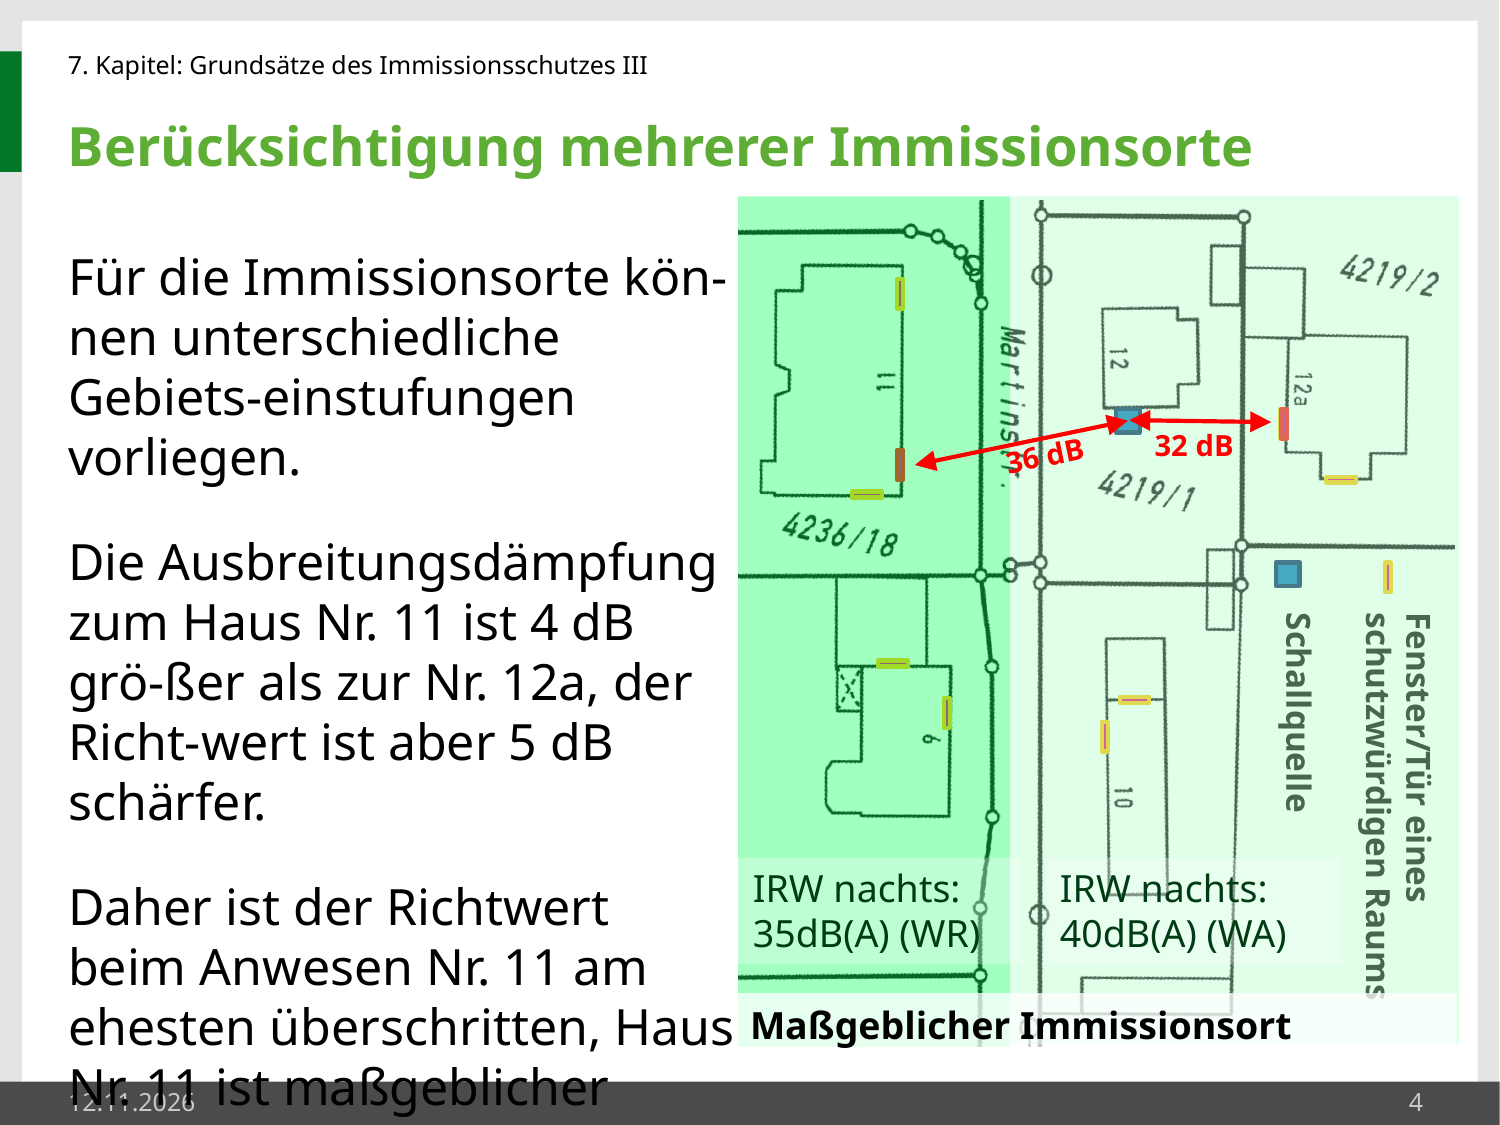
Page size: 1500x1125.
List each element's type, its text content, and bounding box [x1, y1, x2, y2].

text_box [914, 419, 1272, 480]
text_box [737, 196, 1460, 1048]
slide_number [68, 1082, 231, 1125]
slide_number 4 [1331, 1082, 1423, 1125]
title Berücksichtigung mehrerer Immissionsorte [67, 77, 1427, 178]
list Für die Immissionsorte kön-nen unterschiedliche Gebiets-einstufungen vorliegen. Die Ausbreitungsdämpfung zum Haus Nr. 11 ist 4 dB grö-ßer als zur Nr. 12a, der Richt-wert ist aber 5 dB schärfer. Daher ist der Richtwert beim Anwesen Nr. 11 am ehesten überschritten, Haus Nr. 11 ist maßgeblicher Immissionsort. [68, 245, 731, 1047]
